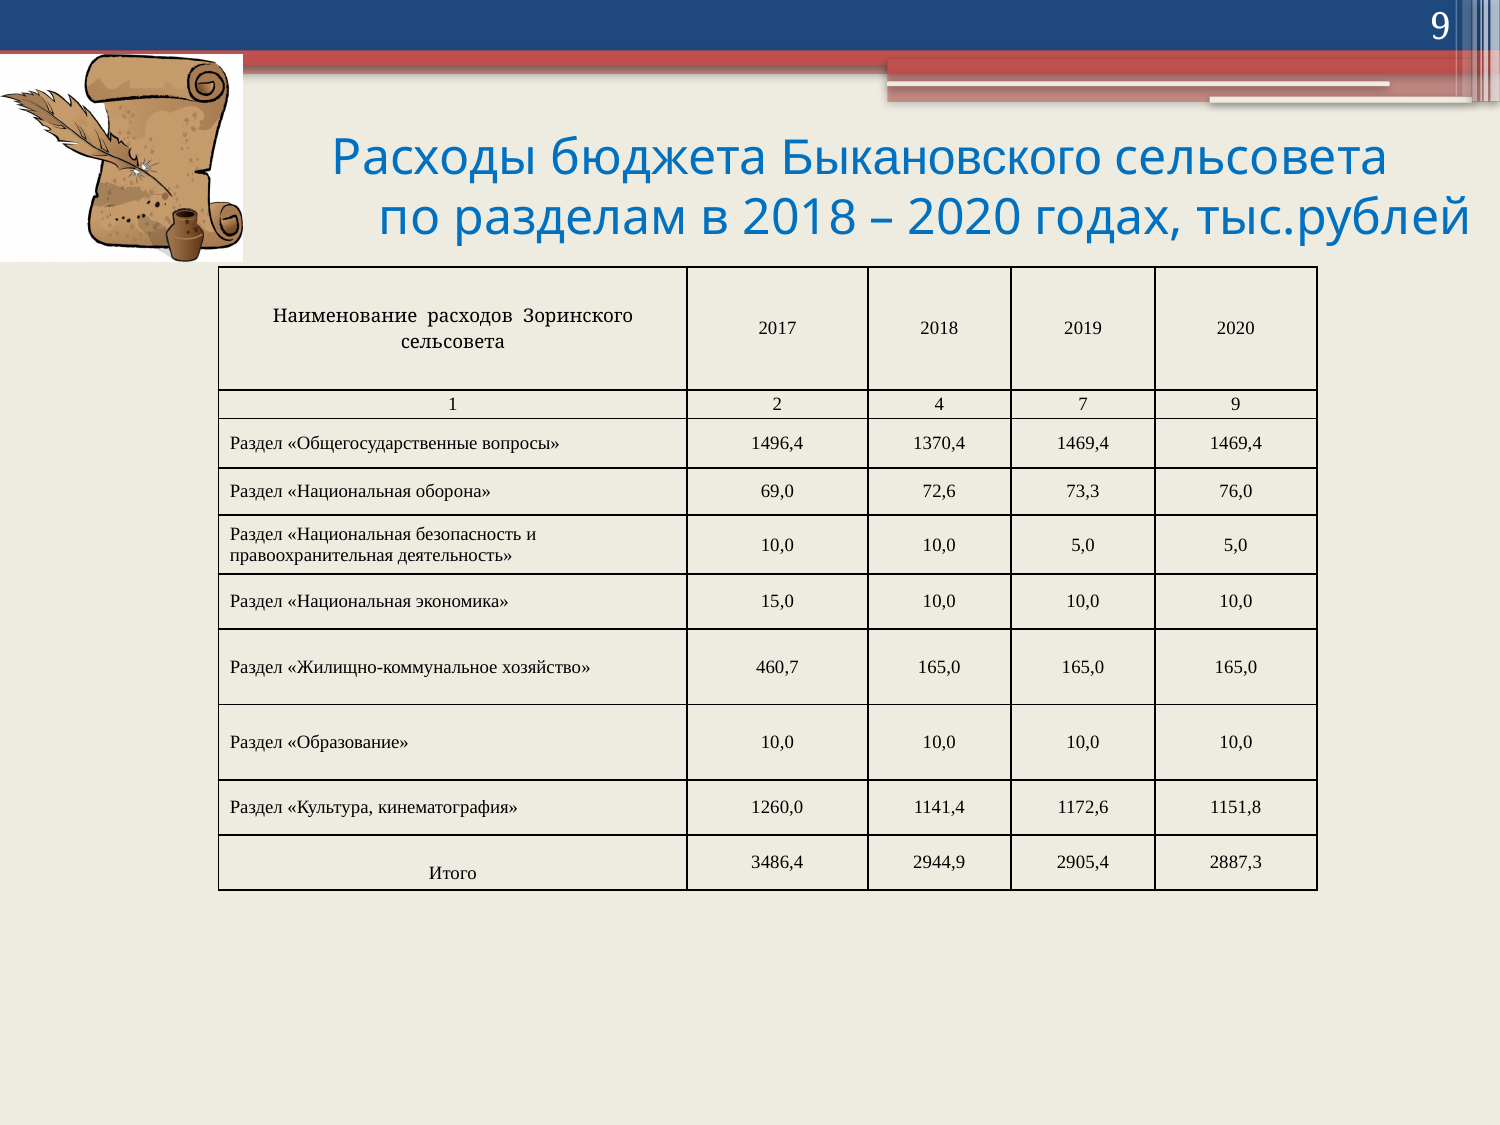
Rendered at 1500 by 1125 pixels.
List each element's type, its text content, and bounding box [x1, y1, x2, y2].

table_cell 1260,0 [688, 781, 867, 834]
table_cell 73,3 [1012, 469, 1154, 514]
table_cell 165,0 [1012, 630, 1154, 704]
table_cell Итого [219, 836, 686, 889]
table_cell 1370,4 [869, 419, 1010, 467]
table_header Наименование расходов Зоринского сельсовета [219, 268, 686, 389]
table_cell 10,0 [869, 516, 1010, 573]
table_cell 2944,9 [869, 836, 1010, 889]
table_header 2017 [688, 268, 867, 389]
table_cell 4 [869, 391, 1010, 418]
table_cell 1151,8 [1156, 781, 1316, 834]
picture [0, 54, 243, 263]
table_cell 2887,3 [1156, 836, 1316, 889]
table_cell 7 [1012, 391, 1154, 418]
table_cell 5,0 [1156, 516, 1316, 573]
table_cell 10,0 [688, 705, 867, 779]
table_cell 10,0 [869, 705, 1010, 779]
table_cell 460,7 [688, 630, 867, 704]
table_cell 10,0 [688, 516, 867, 573]
table_cell 76,0 [1156, 469, 1316, 514]
table_cell 9 [1156, 391, 1316, 418]
table_cell Раздел «Национальная оборона» [219, 469, 686, 514]
table_cell Раздел «Образование» [219, 705, 686, 779]
table_header 2018 [869, 268, 1010, 389]
table_cell 2 [688, 391, 867, 418]
table_header 2019 [1012, 268, 1154, 389]
table_cell 165,0 [869, 630, 1010, 704]
table_header 2020 [1156, 268, 1316, 389]
table_cell 5,0 [1012, 516, 1154, 573]
table_cell Раздел «Жилищно-коммунальное хозяйство» [219, 630, 686, 704]
table_cell 72,6 [869, 469, 1010, 514]
table_cell Раздел «Национальная экономика» [219, 575, 686, 628]
table_cell Раздел «Культура, кинематография» [219, 781, 686, 834]
table_cell 10,0 [1012, 575, 1154, 628]
table_cell 1141,4 [869, 781, 1010, 834]
table_cell 10,0 [869, 575, 1010, 628]
table_cell 1469,4 [1156, 419, 1316, 467]
table_cell 2905,4 [1012, 836, 1154, 889]
table_cell 69,0 [688, 469, 867, 514]
table_cell 1496,4 [688, 419, 867, 467]
table_cell 1172,6 [1012, 781, 1154, 834]
table_cell 10,0 [1012, 705, 1154, 779]
table_cell 3486,4 [688, 836, 867, 889]
title Расходы бюджета Быкановского сельсовета по разделам в 2018 – 2020 годах, тыс.рублей [248, 125, 1500, 244]
table_cell 165,0 [1156, 630, 1316, 704]
table_cell Раздел «Национальная безопасность и правоохранительная деятельность» [219, 516, 686, 573]
table_cell 10,0 [1156, 575, 1316, 628]
table_cell 1 [219, 391, 686, 418]
table_cell Раздел «Общегосударственные вопросы» [219, 419, 686, 467]
slide_number 9 [1340, 0, 1466, 61]
table_cell 10,0 [1156, 705, 1316, 779]
table_cell 1469,4 [1012, 419, 1154, 467]
table_cell 15,0 [688, 575, 867, 628]
